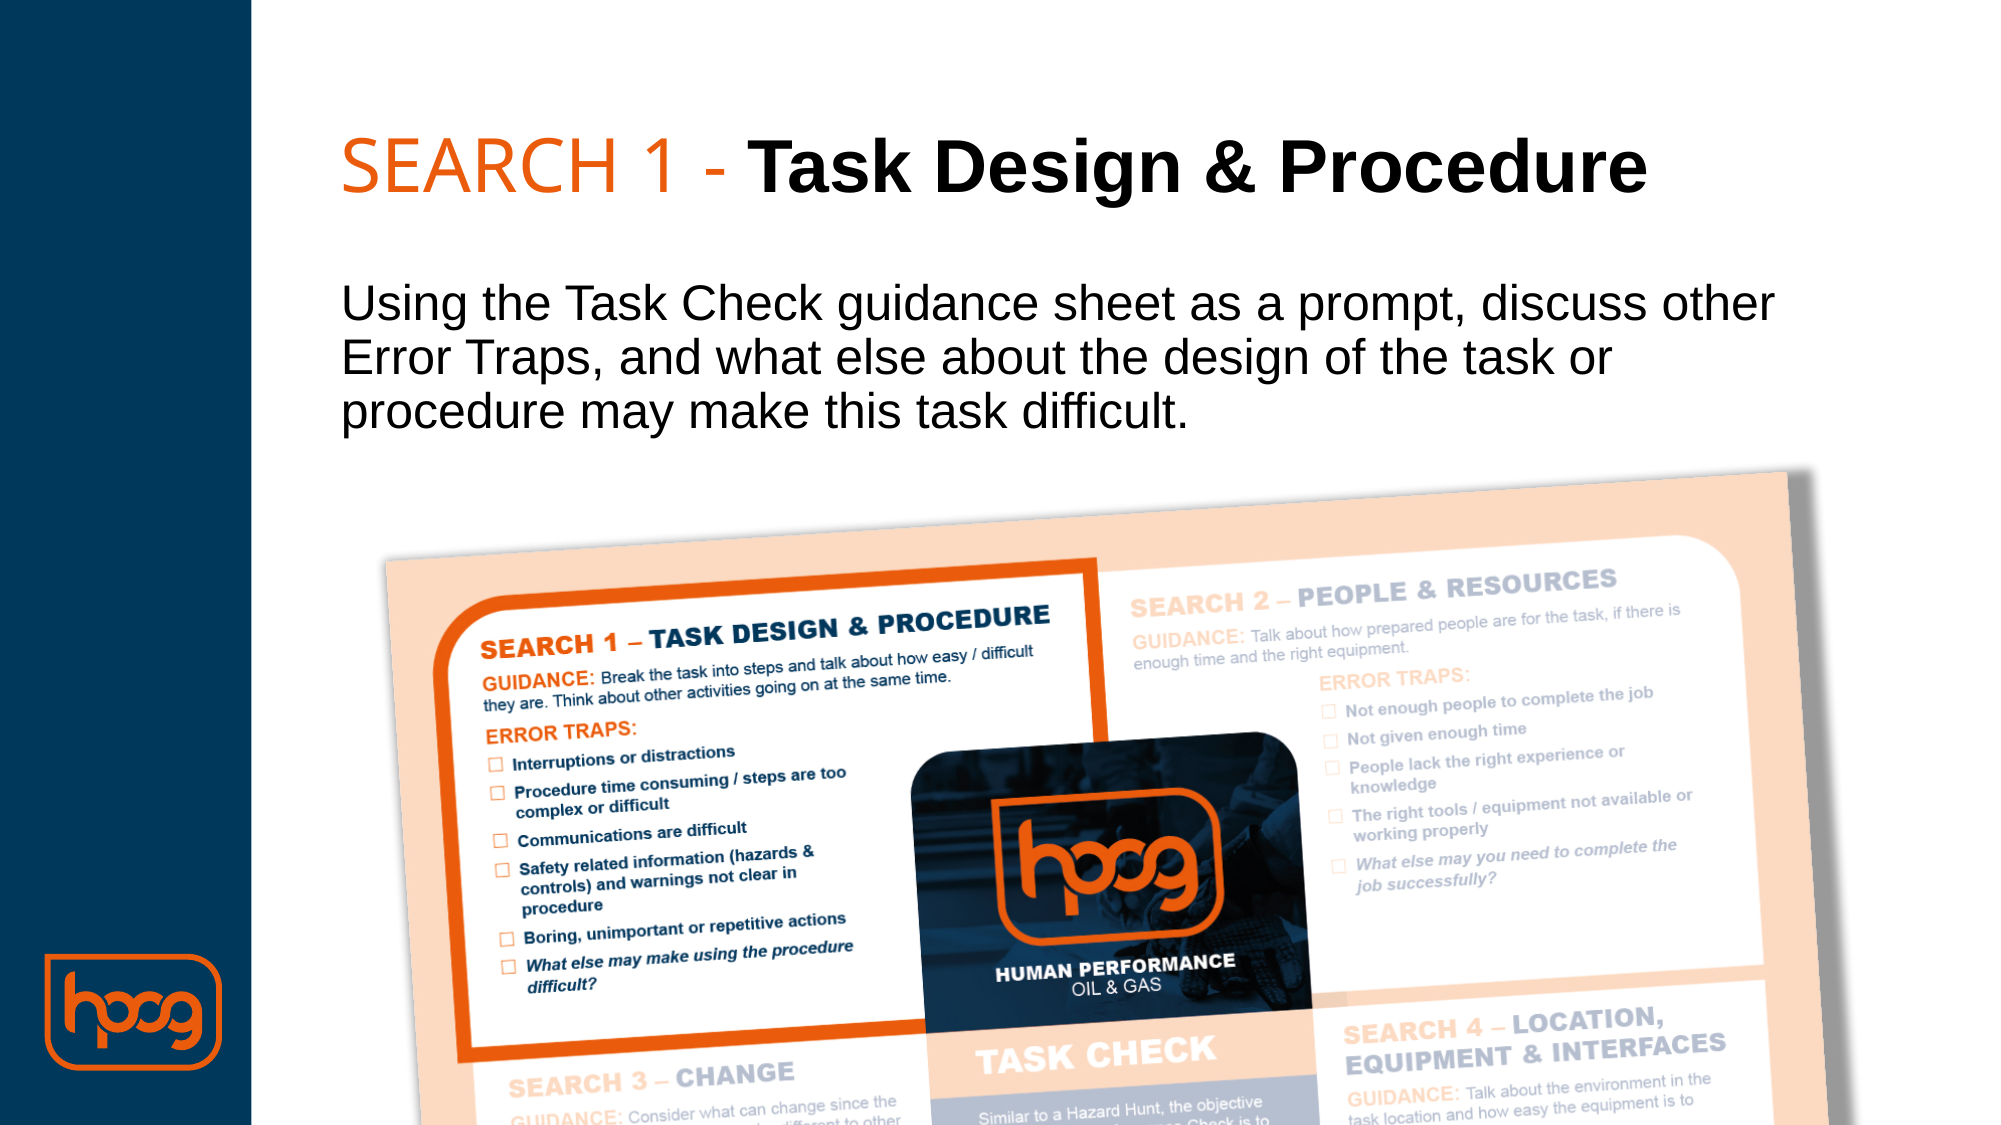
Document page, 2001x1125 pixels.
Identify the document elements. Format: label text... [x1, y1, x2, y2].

list Using the Task Check guidance sheet as a prompt, discuss other Error Traps, and what else about the design of the task or procedure may make this task difficult. [325, 270, 1863, 472]
picture [387, 473, 1827, 1125]
title SEARCH 1 - Task Design & Procedure [325, 59, 1937, 278]
